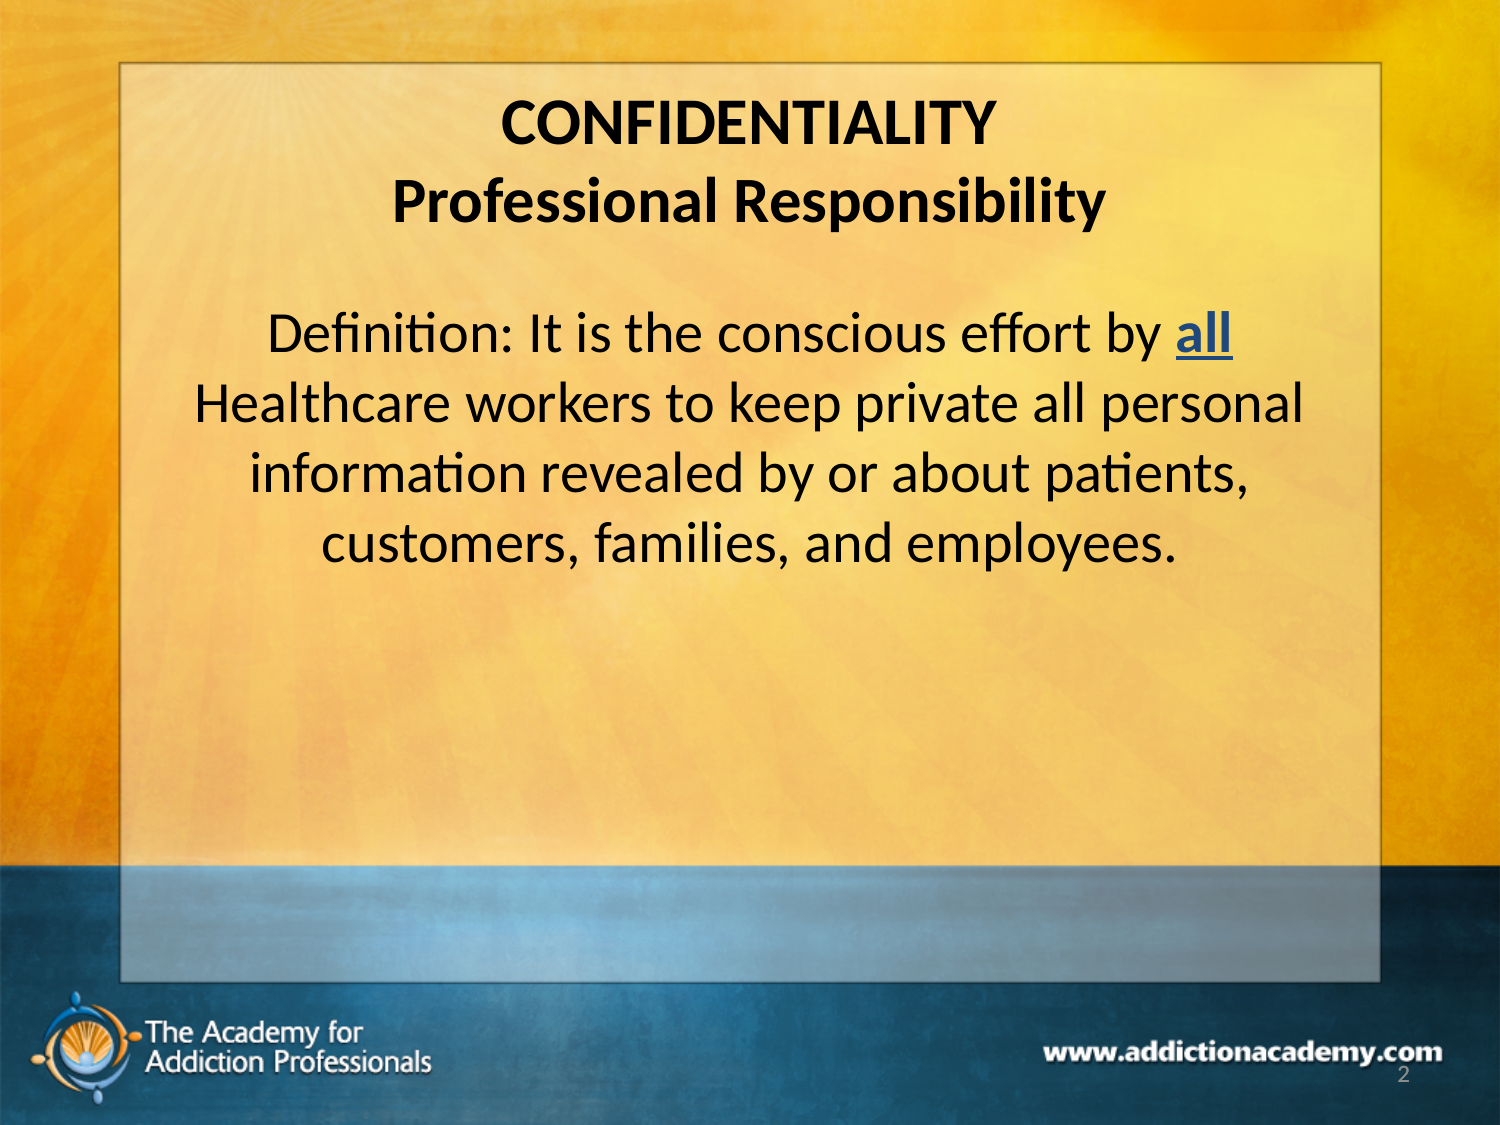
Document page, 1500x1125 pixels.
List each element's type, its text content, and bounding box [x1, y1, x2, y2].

text_box 2 [1074, 1042, 1425, 1103]
title CONFIDENTIALITY Professional Responsibility [75, 62, 1425, 250]
text_box [149, 399, 1413, 516]
picture [0, 0, 1500, 1125]
list Definition: It is the conscious effort by all Healthcare workers to keep private all personal information revealed by or about patients, customers, families, and employees. [150, 286, 1350, 399]
list Definition: It is the conscious effort by all Healthcare workers to keep private all personal information revealed by or about patients, customers, families, and employees. [150, 516, 1350, 871]
